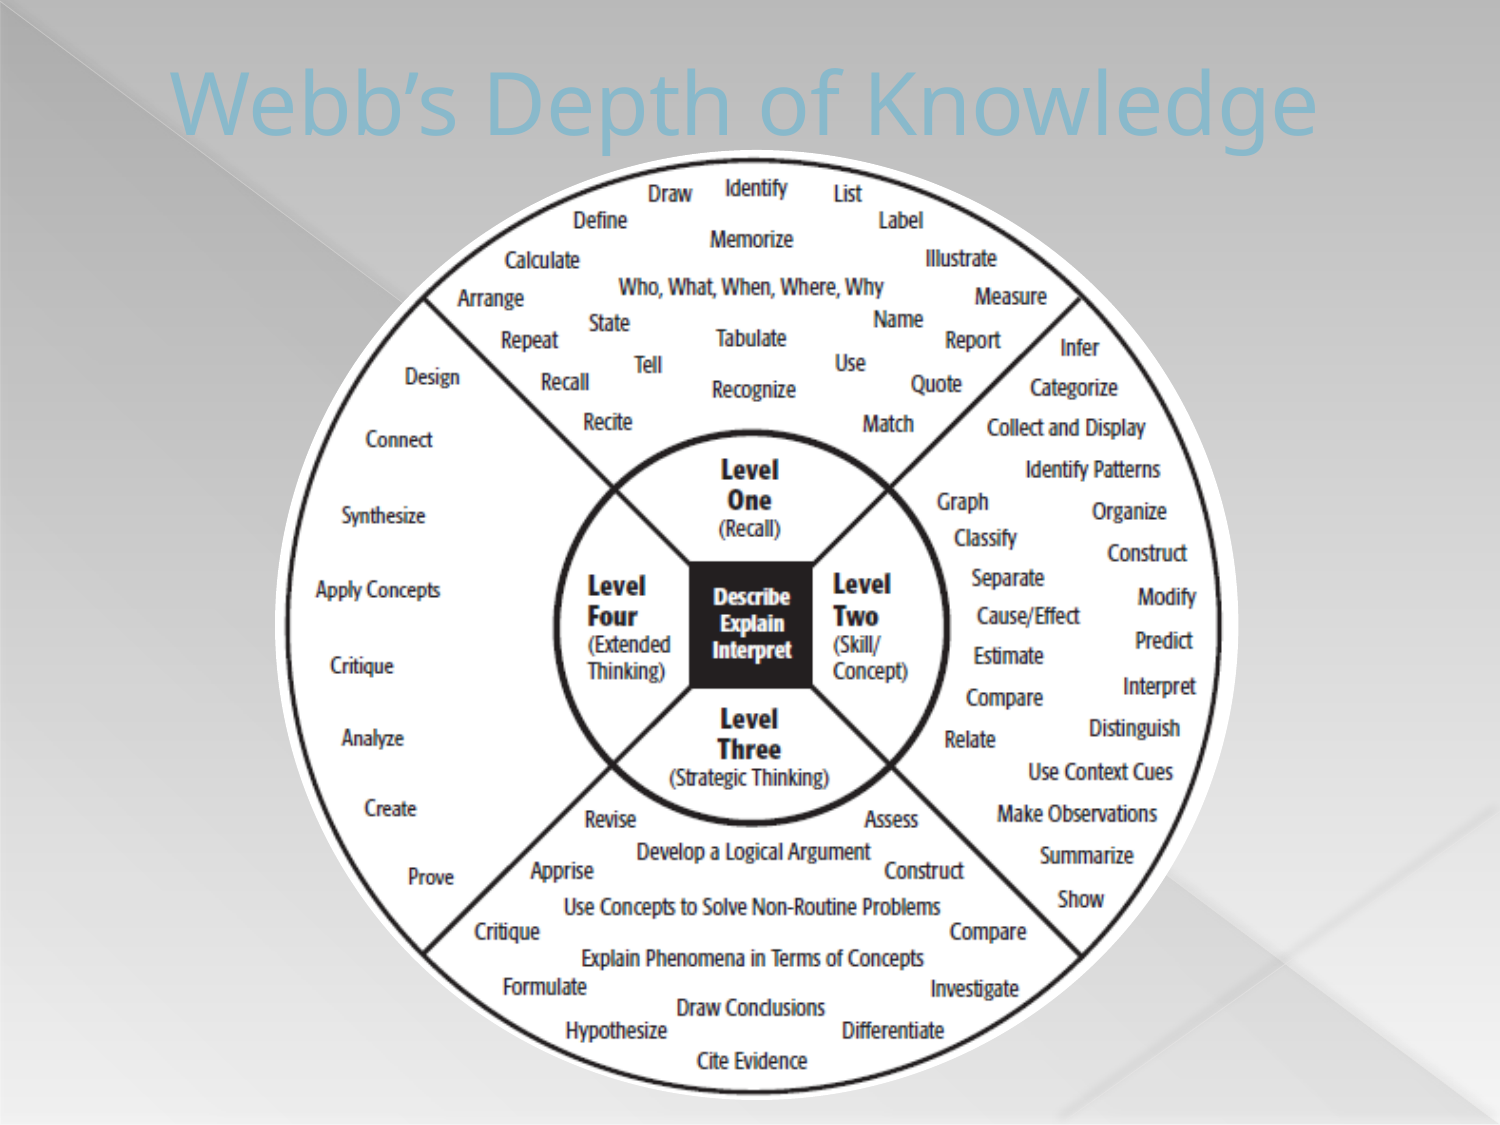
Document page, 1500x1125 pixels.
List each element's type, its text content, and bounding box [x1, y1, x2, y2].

title Webb’s Depth of Knowledge [75, 0, 1425, 200]
picture [274, 149, 1239, 1101]
